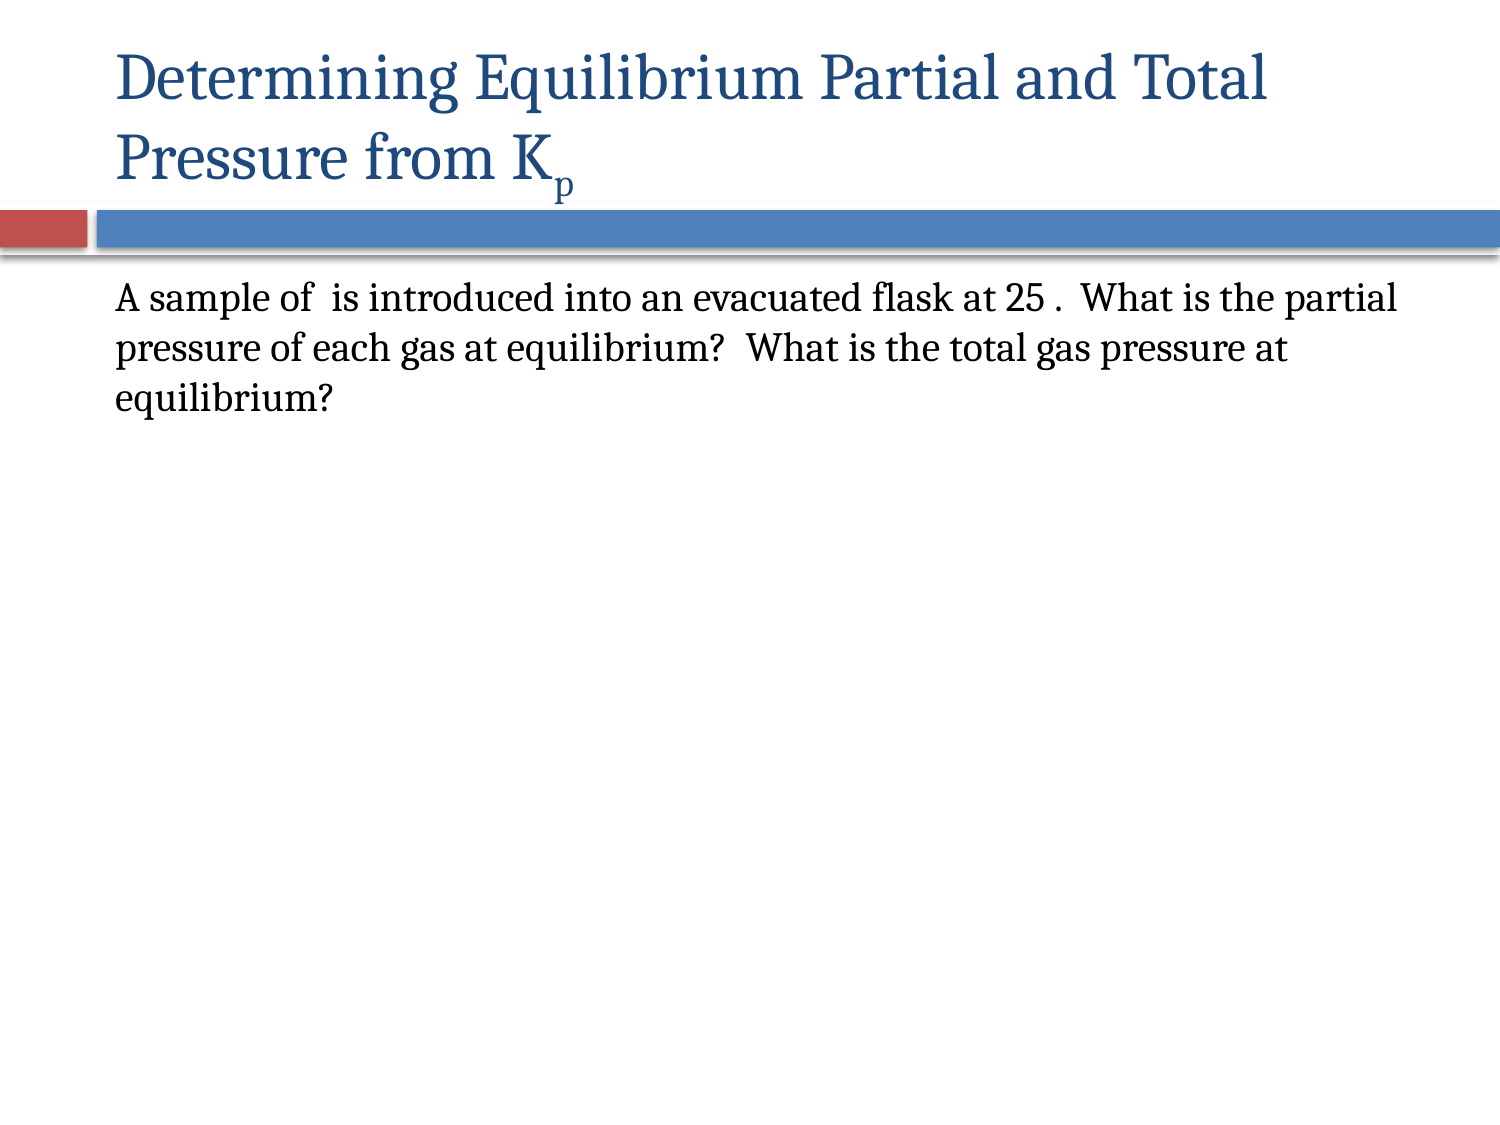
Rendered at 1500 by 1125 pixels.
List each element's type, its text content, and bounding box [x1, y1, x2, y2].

title Determining Equilibrium Partial and Total Pressure from Kp [100, 37, 1438, 200]
